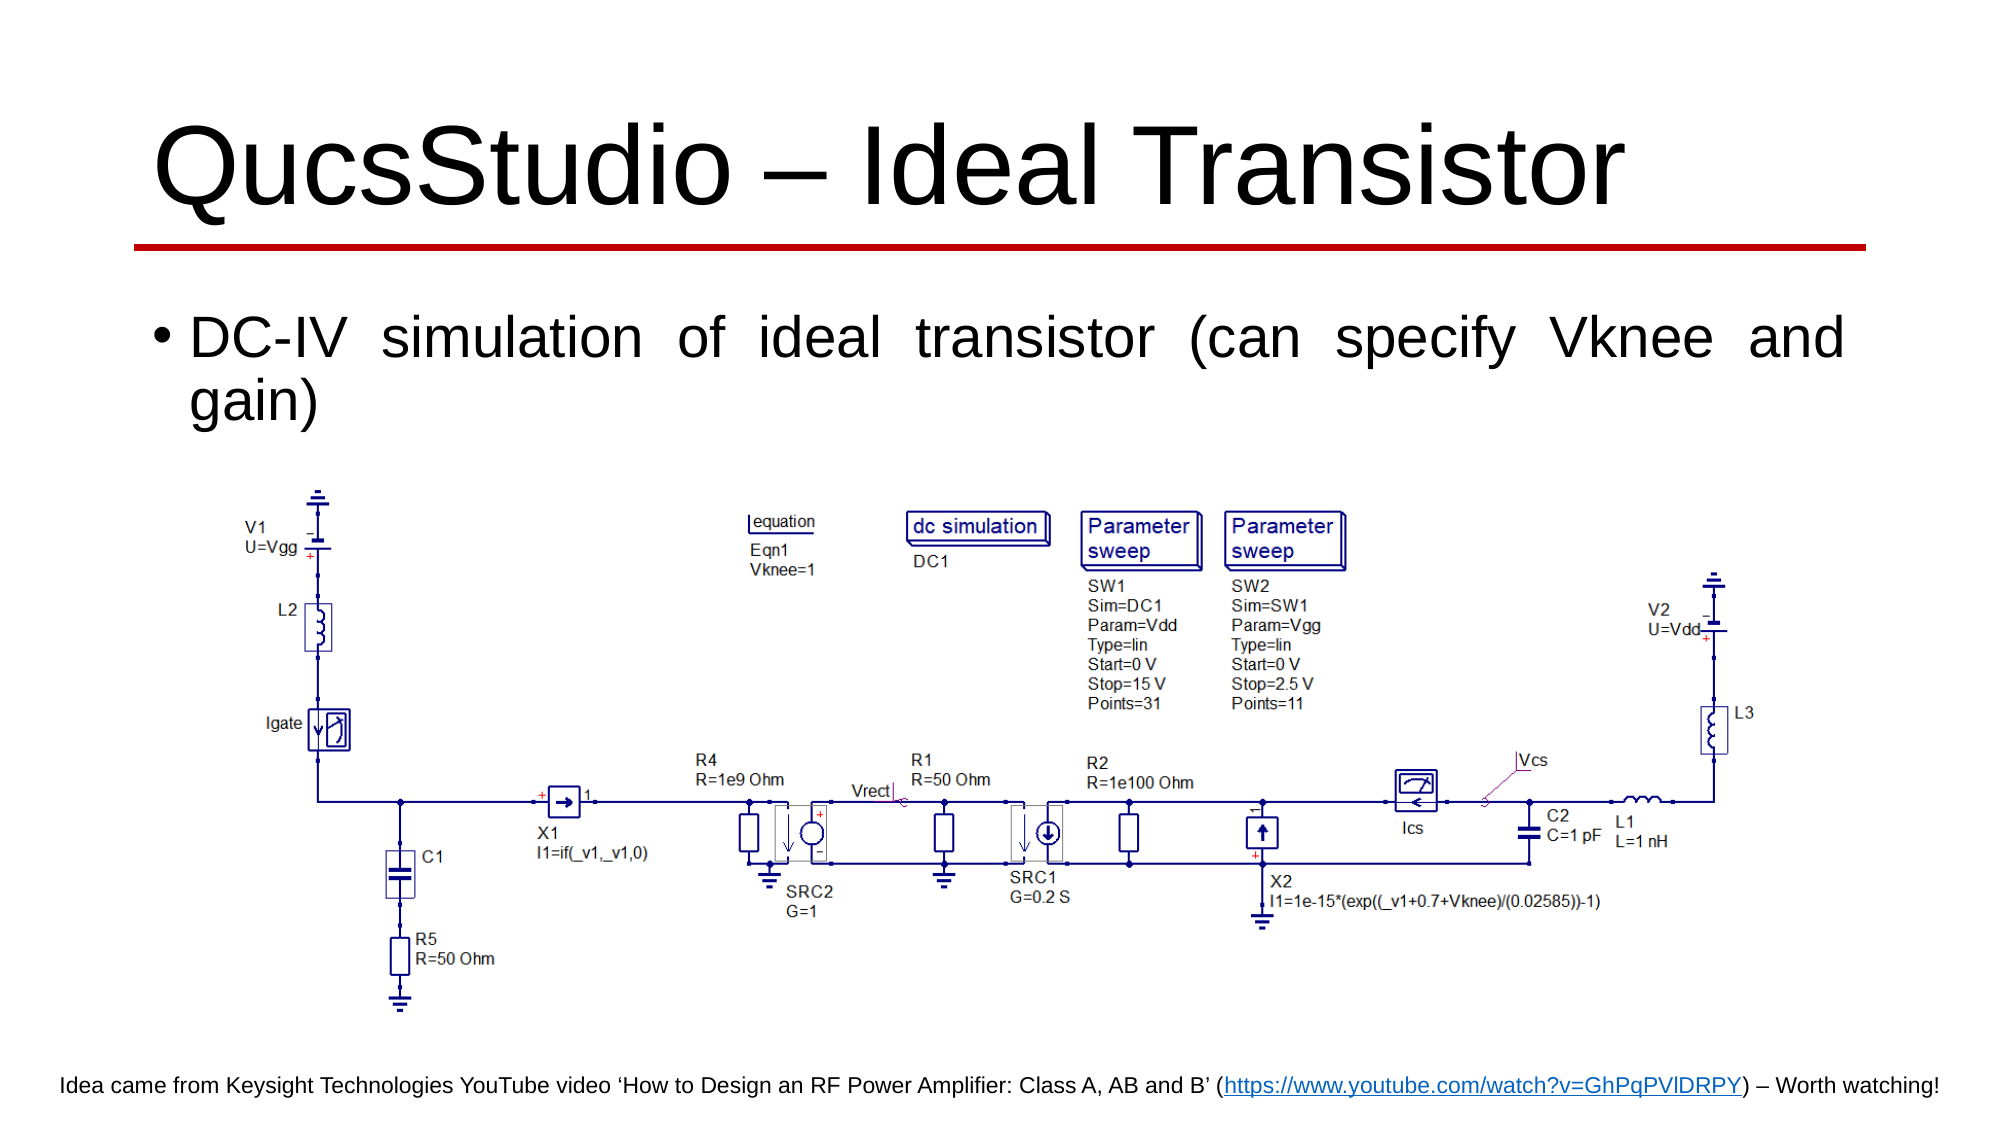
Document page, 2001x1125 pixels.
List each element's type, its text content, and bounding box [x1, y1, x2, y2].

text_box Idea came from Keysight Technologies YouTube video ‘How to Design an RF Power Amplifier: Class A, AB and B’ (https://www.youtube.com/watch?v=GhPqPVlDRPY) – Worth watching! [44, 1062, 1956, 1106]
picture [245, 488, 1755, 1014]
title QucsStudio – Ideal Transistor [137, 59, 1863, 278]
list DC-IV simulation of ideal transistor (can specify Vknee and gain) [137, 299, 1863, 1014]
